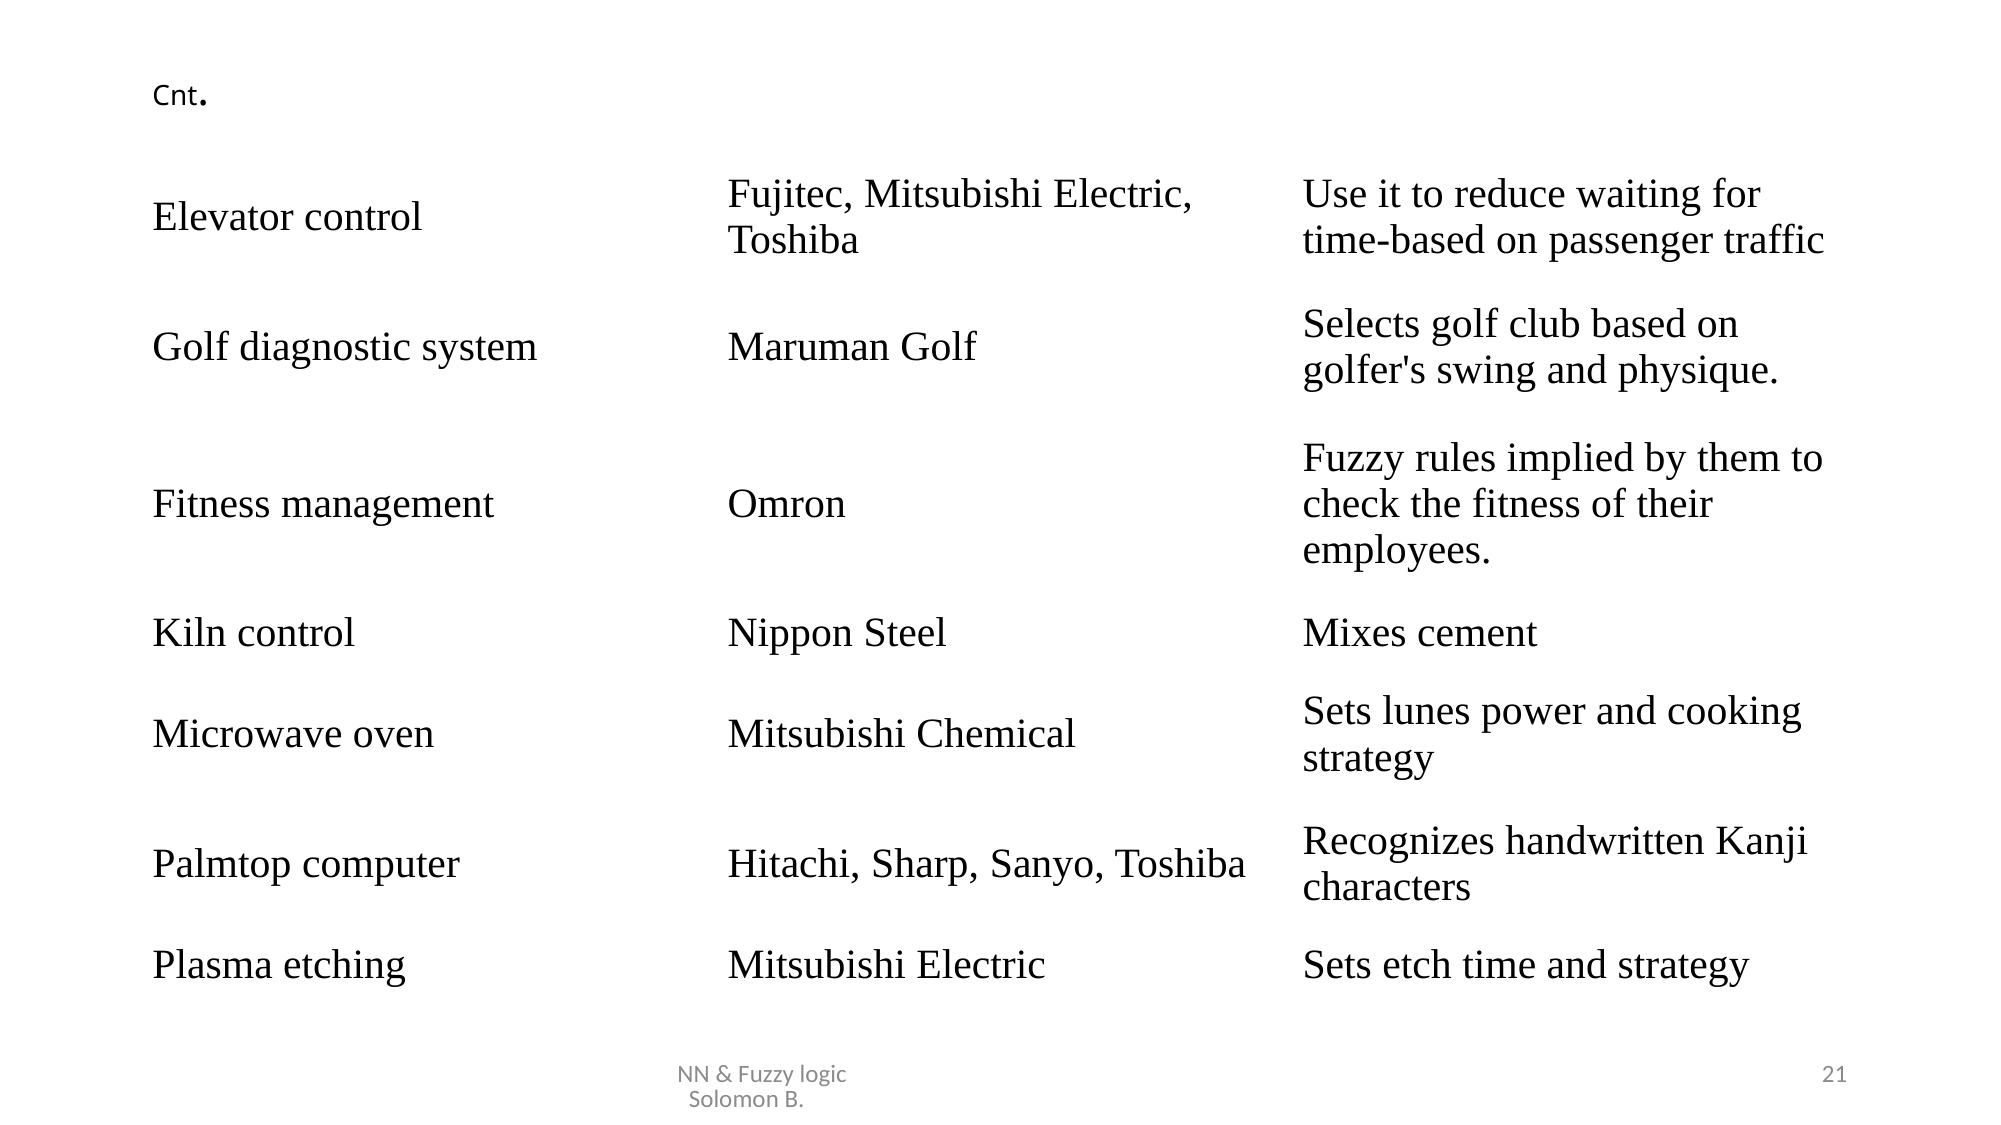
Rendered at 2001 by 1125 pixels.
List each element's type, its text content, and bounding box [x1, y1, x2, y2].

table_cell Palmtop computer [137, 798, 712, 928]
table_header Use it to reduce waiting for time-based on passenger traffic [1287, 152, 1862, 281]
table_cell Mitsubishi Chemical [712, 669, 1287, 798]
table_cell Sets lunes power and cooking strategy [1287, 669, 1862, 798]
table_cell Recognizes handwritten Kanji characters [1287, 798, 1862, 928]
table_cell Microwave oven [137, 669, 712, 798]
table_cell Fitness management [137, 411, 712, 596]
title Cnt. [137, 59, 1863, 123]
table_cell Nippon Steel [712, 596, 1287, 669]
table_cell Plasma etching [137, 928, 712, 1001]
table_cell Sets etch time and strategy [1287, 928, 1862, 1001]
table_cell Hitachi, Sharp, Sanyo, Toshiba [712, 798, 1287, 928]
table_cell Selects golf club based on golfer's swing and physique. [1287, 281, 1862, 411]
table_cell Golf diagnostic system [137, 281, 712, 411]
slide_number 21 [1412, 1042, 1863, 1103]
table_cell Mitsubishi Electric [712, 928, 1287, 1001]
footer NN & Fuzzy logic Solomon B. [662, 1042, 1338, 1103]
table_cell Omron [712, 411, 1287, 596]
table_cell Mixes cement [1287, 596, 1862, 669]
table_cell Kiln control [137, 596, 712, 669]
table_header Fujitec, Mitsubishi Electric, Toshiba [712, 152, 1287, 281]
table_header Elevator control [137, 152, 712, 281]
table_cell Fuzzy rules implied by them to check the fitness of their employees. [1287, 411, 1862, 596]
table_cell Maruman Golf [712, 281, 1287, 411]
